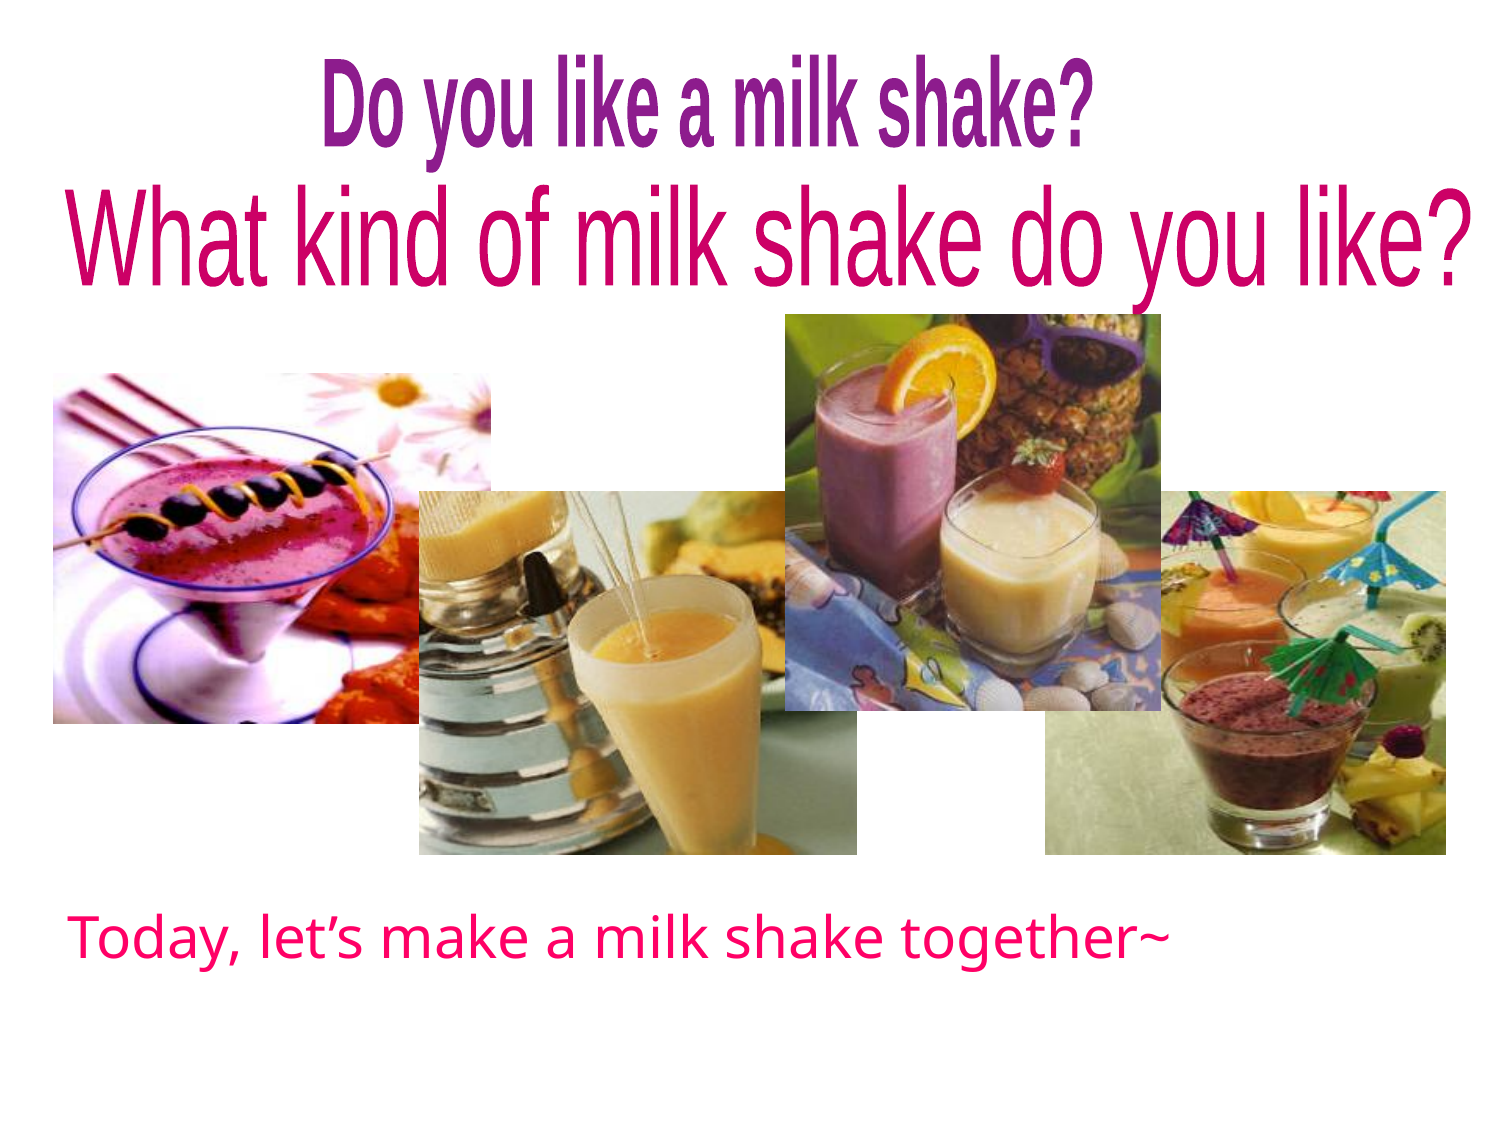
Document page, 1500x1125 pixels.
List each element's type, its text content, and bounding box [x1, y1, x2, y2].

picture [52, 314, 1446, 855]
text_box Today, let’s make a milk shake together~ [53, 893, 1401, 978]
